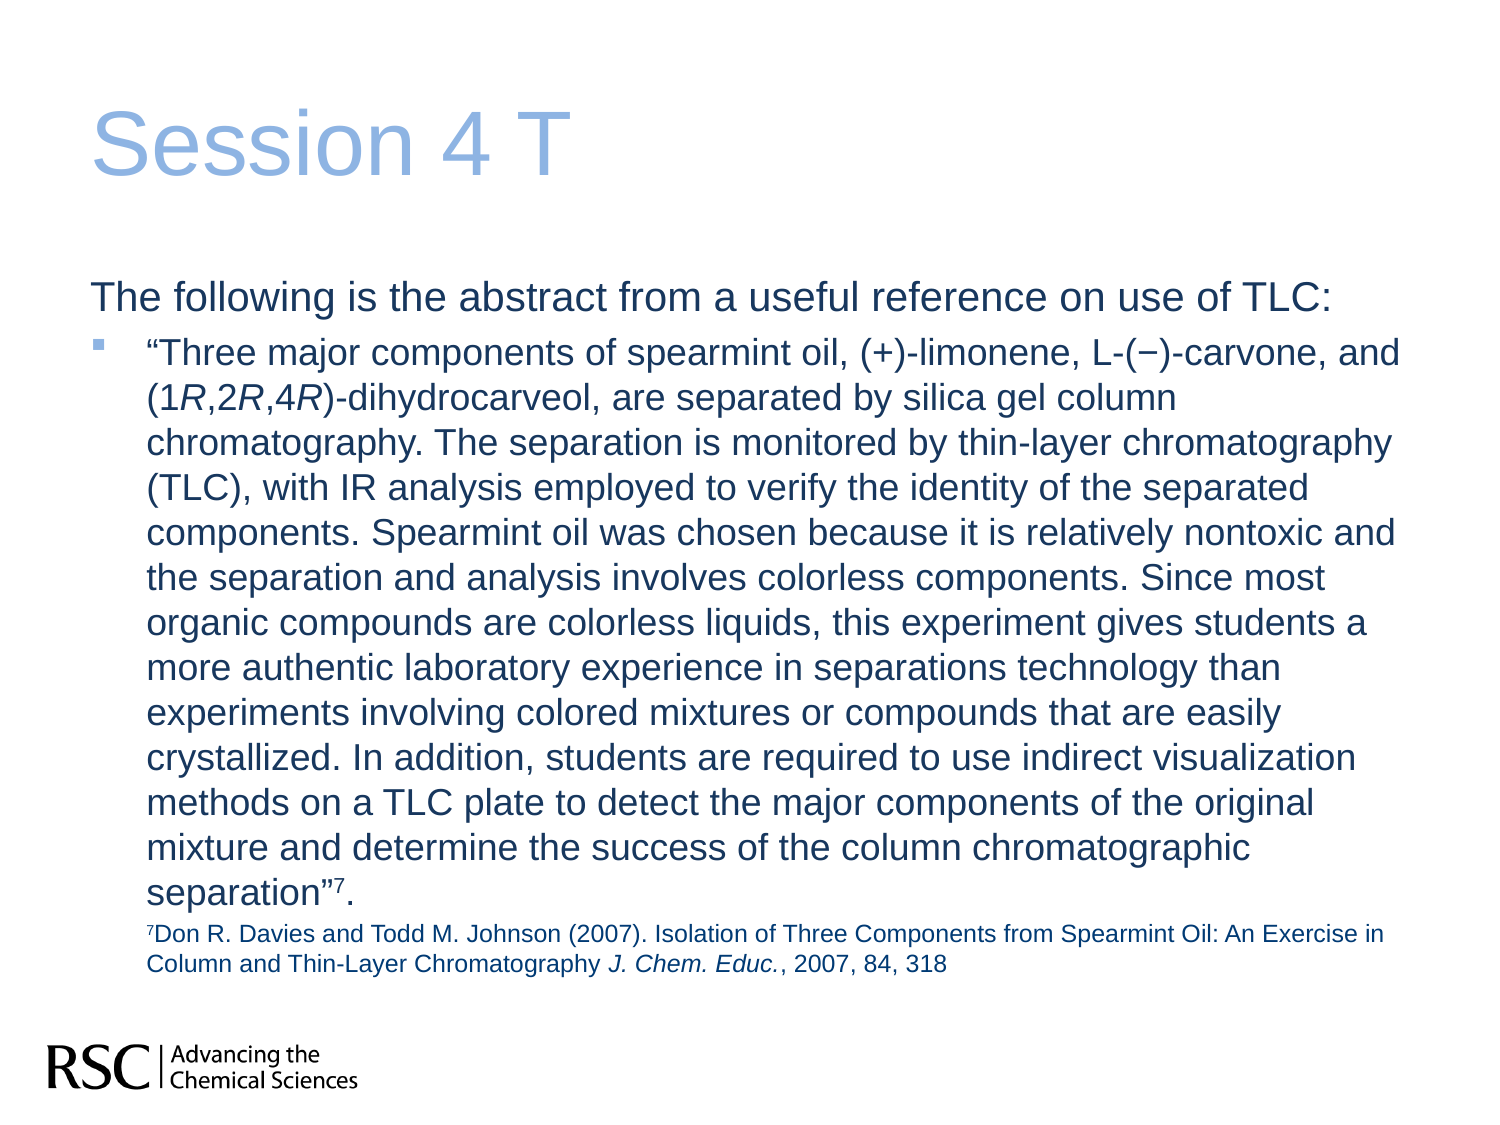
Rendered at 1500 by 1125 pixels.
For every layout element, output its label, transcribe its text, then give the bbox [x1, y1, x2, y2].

title Session 4 T [75, 45, 1425, 233]
list The following is the abstract from a useful reference on use of TLC: “Three major components of spearmint oil, (+)-limonene, L-(−)-carvone, and (1R,2R,4R)-dihydrocarveol, are separated by silica gel column chromatography. The separation is monitored by thin-layer chromatography (TLC), with IR analysis employed to verify the identity of the separated components. Spearmint oil was chosen because it is relatively nontoxic and the separation and analysis involves colorless components. Since most organic compounds are colorless liquids, this experiment gives students a more authentic laboratory experience in separations technology than experiments involving colored mixtures or compounds that are easily crystallized. In addition, students are required to use indirect visualization methods on a TLC plate to detect the major components of the original mixture and determine the success of the column chromatographic separation”7. 7Don R. Davies and Todd M. Johnson (2007). Isolation of Three Components from Spearmint Oil: An Exercise in Column and Thin-Layer Chromatography J. Chem. Educ., 2007, 84, 318 [75, 262, 1425, 1066]
